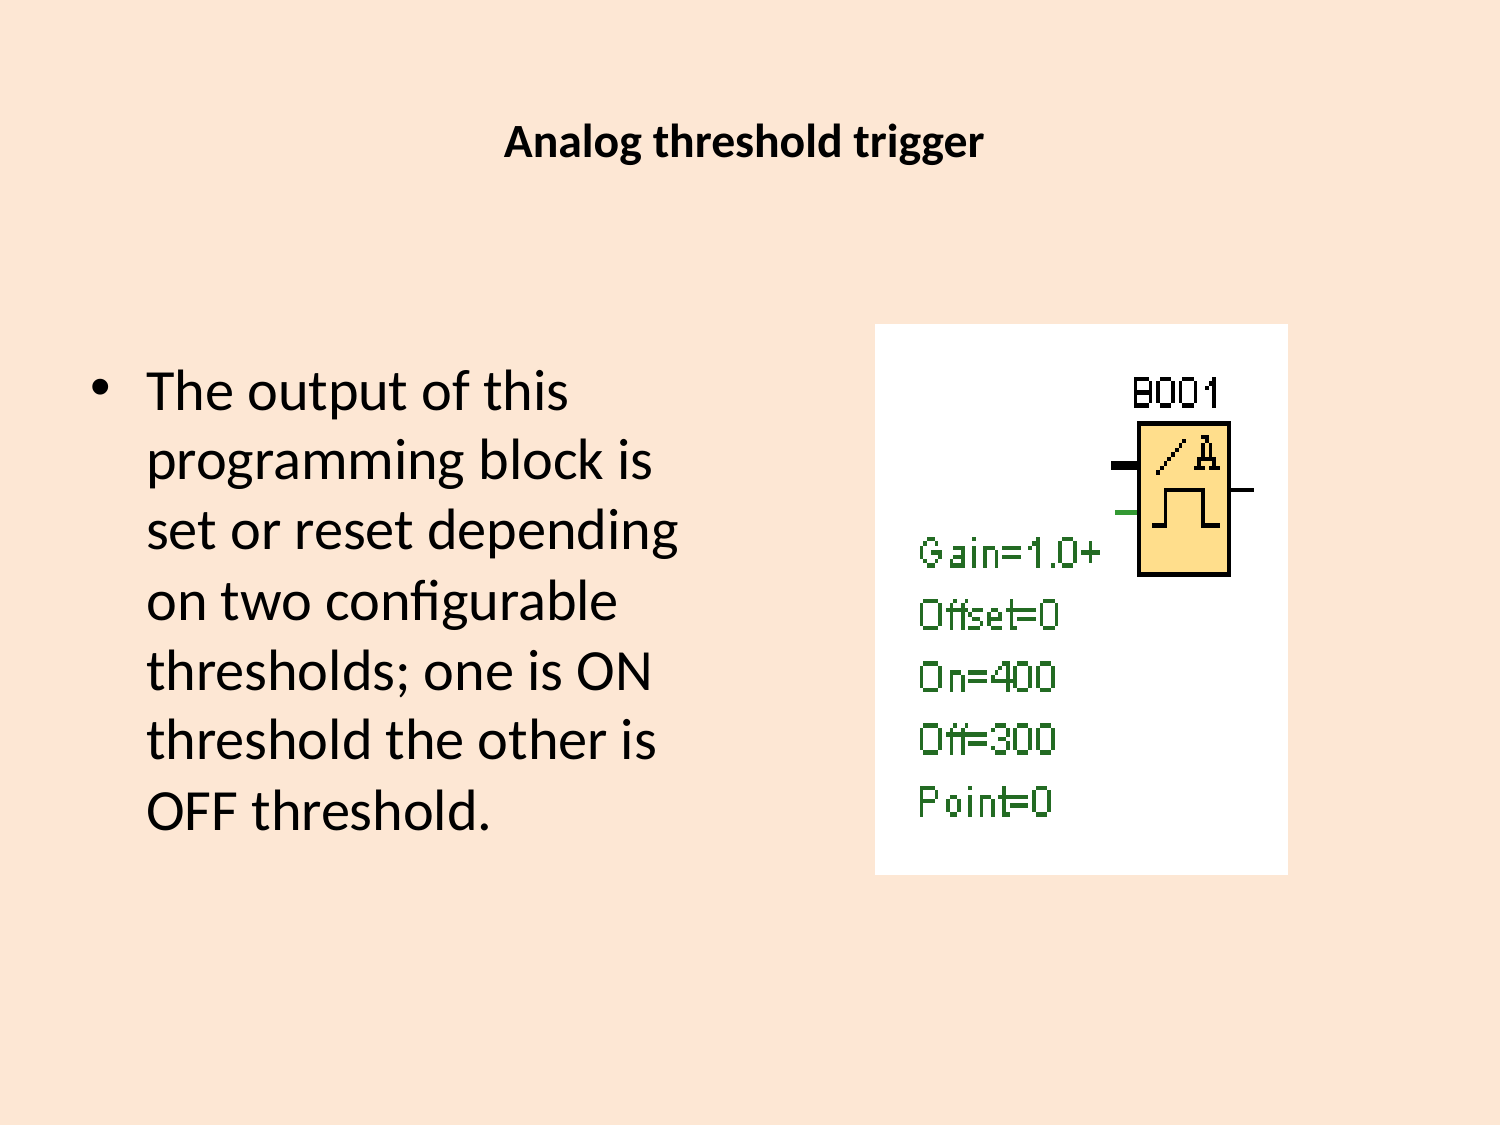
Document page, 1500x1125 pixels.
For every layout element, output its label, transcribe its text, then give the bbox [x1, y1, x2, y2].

list The output of this programming block is set or reset depending on two configurable thresholds; one is ON threshold the other is OFF threshold. [75, 262, 738, 1005]
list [874, 324, 1288, 876]
title Analog threshold trigger [75, 45, 1425, 233]
